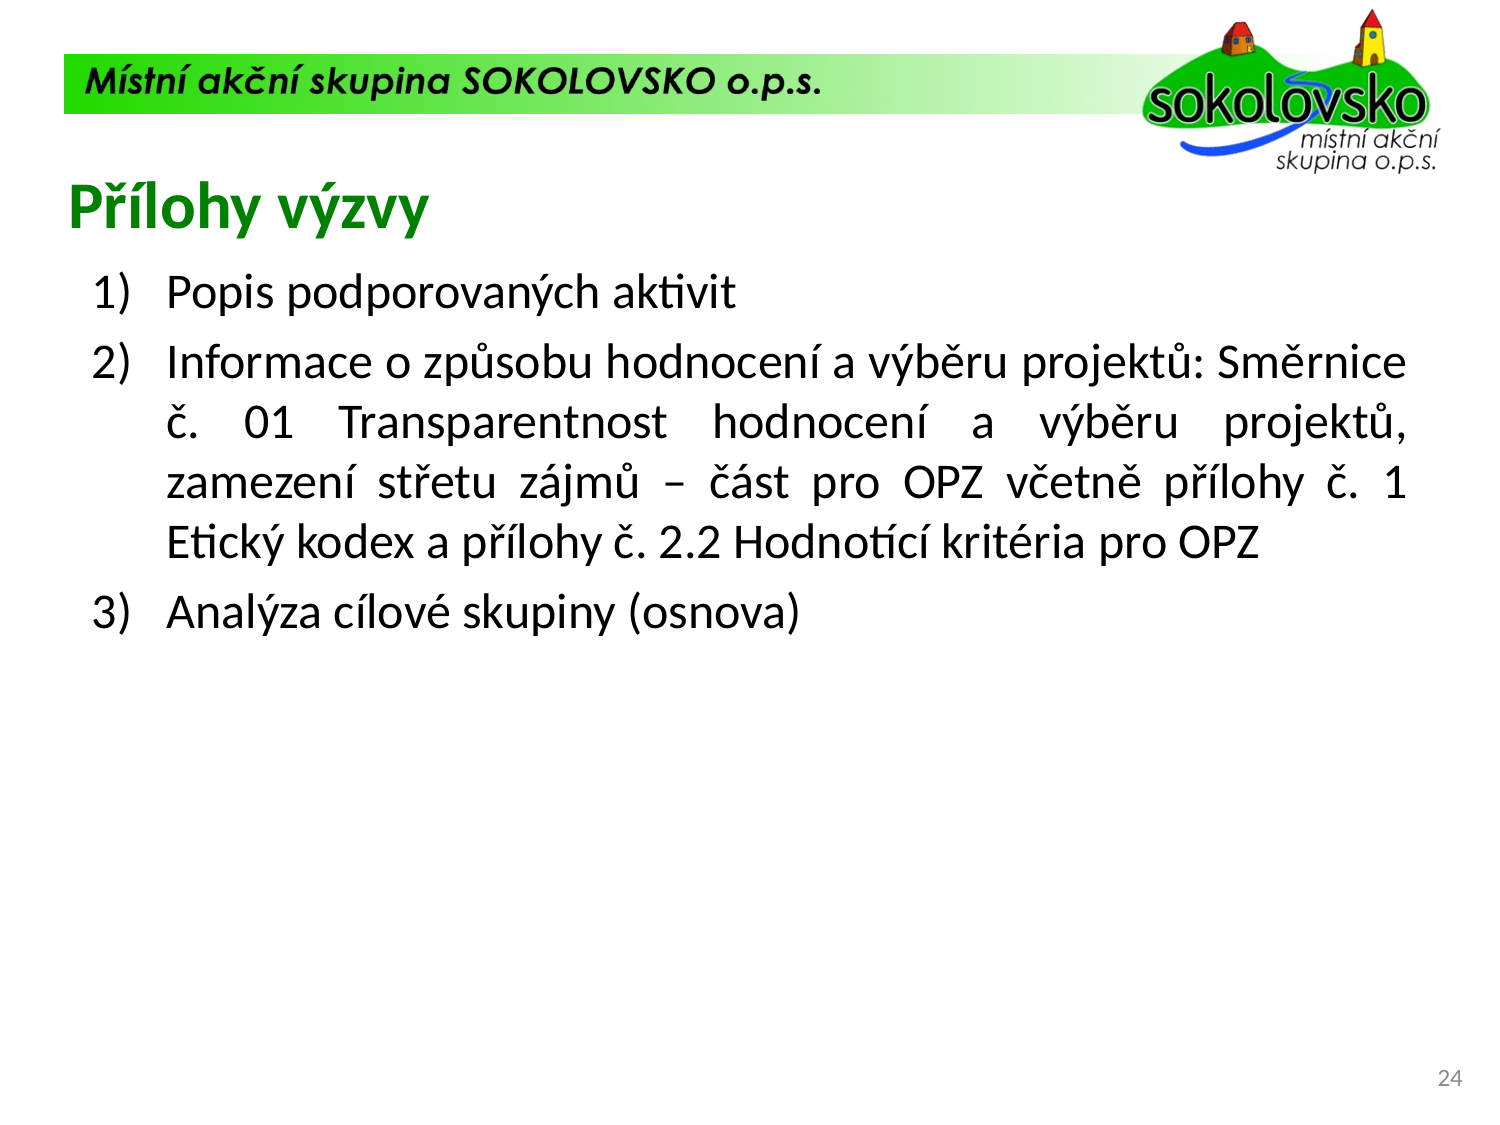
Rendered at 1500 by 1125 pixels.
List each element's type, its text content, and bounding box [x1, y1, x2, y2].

slide_number 24 [1128, 1046, 1478, 1107]
title Přílohy výzvy [53, 137, 1404, 268]
list Popis podporovaných aktivit Informace o způsobu hodnocení a výběru projektů: Směrnice č. 01 Transparentnost hodnocení a výběru projektů, zamezení střetu zájmů – část pro OPZ včetně přílohy č. 1 Etický kodex a přílohy č. 2.2 Hodnotící kritéria pro OPZ Analýza cílové skupiny (osnova) [76, 250, 1424, 1083]
picture [64, 0, 1455, 197]
